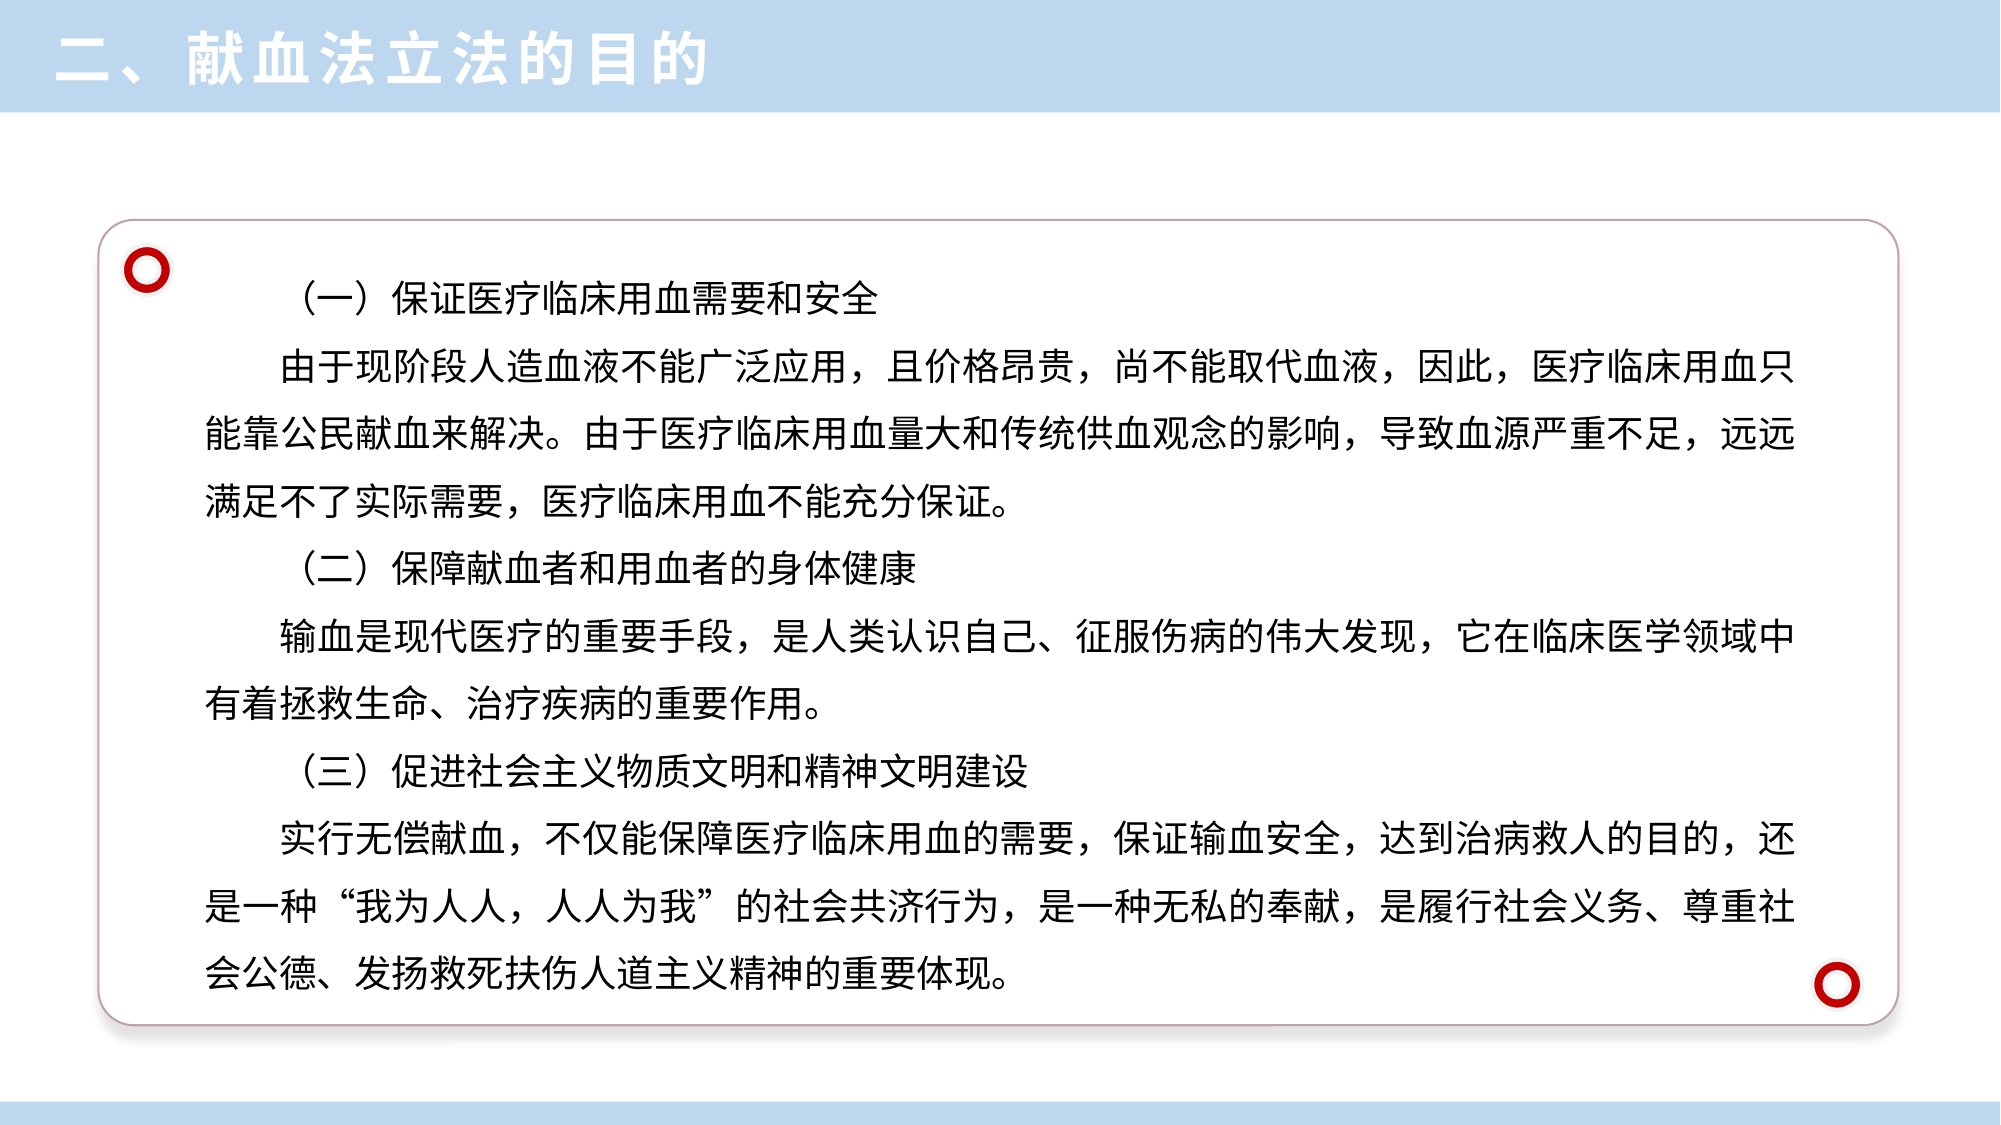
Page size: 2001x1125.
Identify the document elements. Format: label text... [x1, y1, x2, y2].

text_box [98, 219, 1899, 1026]
text_box 二、献血法立法的目的 [41, 16, 722, 98]
